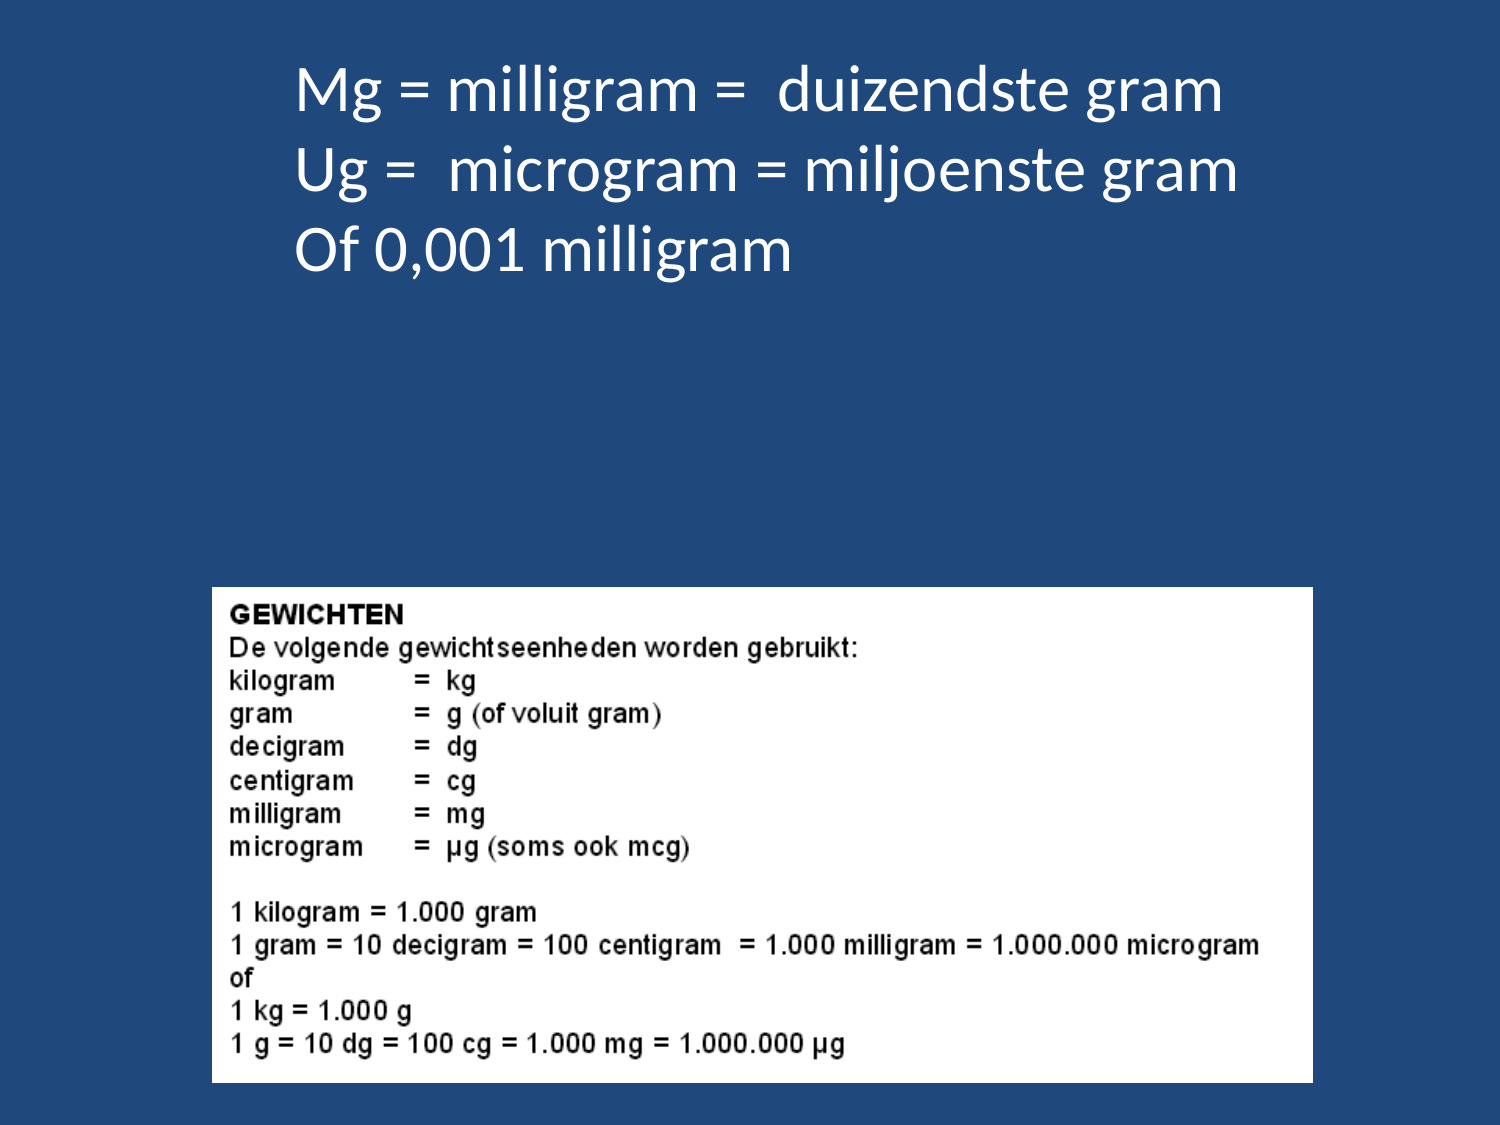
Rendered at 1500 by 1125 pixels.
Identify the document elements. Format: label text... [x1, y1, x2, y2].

picture [212, 587, 1313, 1083]
text_box Mg = milligram = duizendste gram Ug = microgram = miljoenste gram Of 0,001 milligram [280, 37, 1256, 372]
